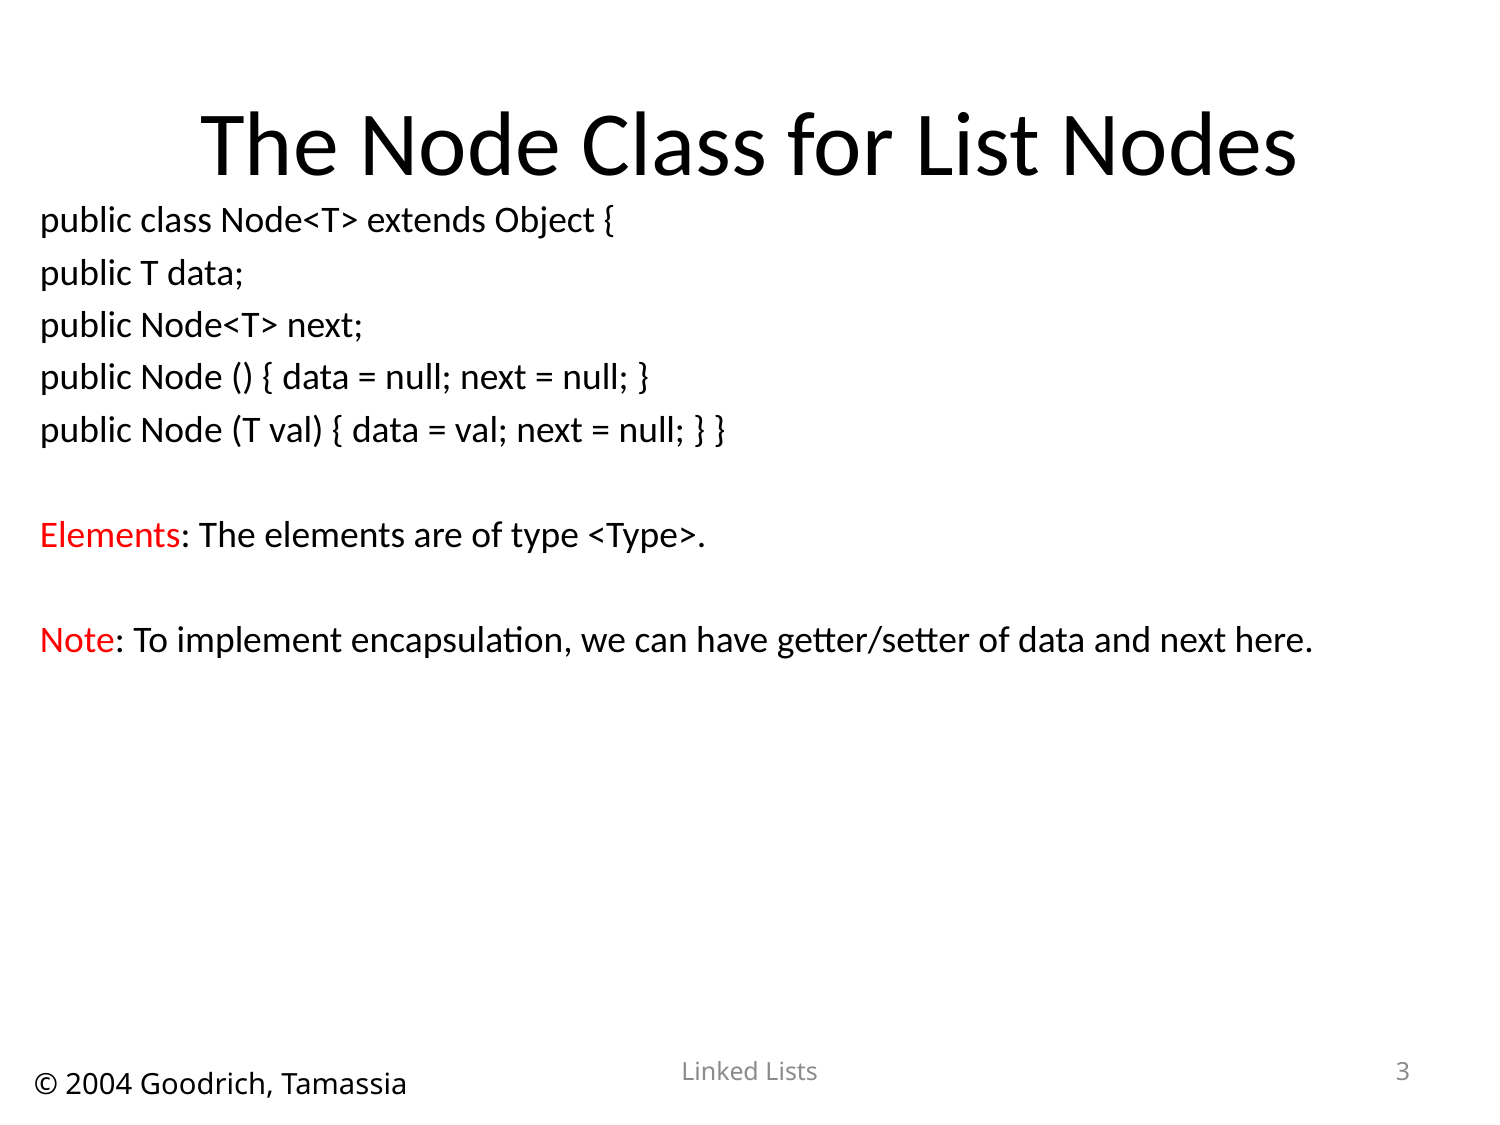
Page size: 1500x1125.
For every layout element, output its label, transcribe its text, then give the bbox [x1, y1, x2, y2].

footer Linked Lists [512, 1042, 988, 1103]
list public class Node<T> extends Object { public T data; public Node<T> next; public Node () { data = null; next = null; } public Node (T val) { data = val; next = null; } } Elements: The elements are of type <Type>. Note: To implement encapsulation, we can have getter/setter of data and next here. [24, 187, 1413, 1063]
title The Node Class for List Nodes [75, 45, 1425, 233]
slide_number 3 [1074, 1042, 1425, 1103]
